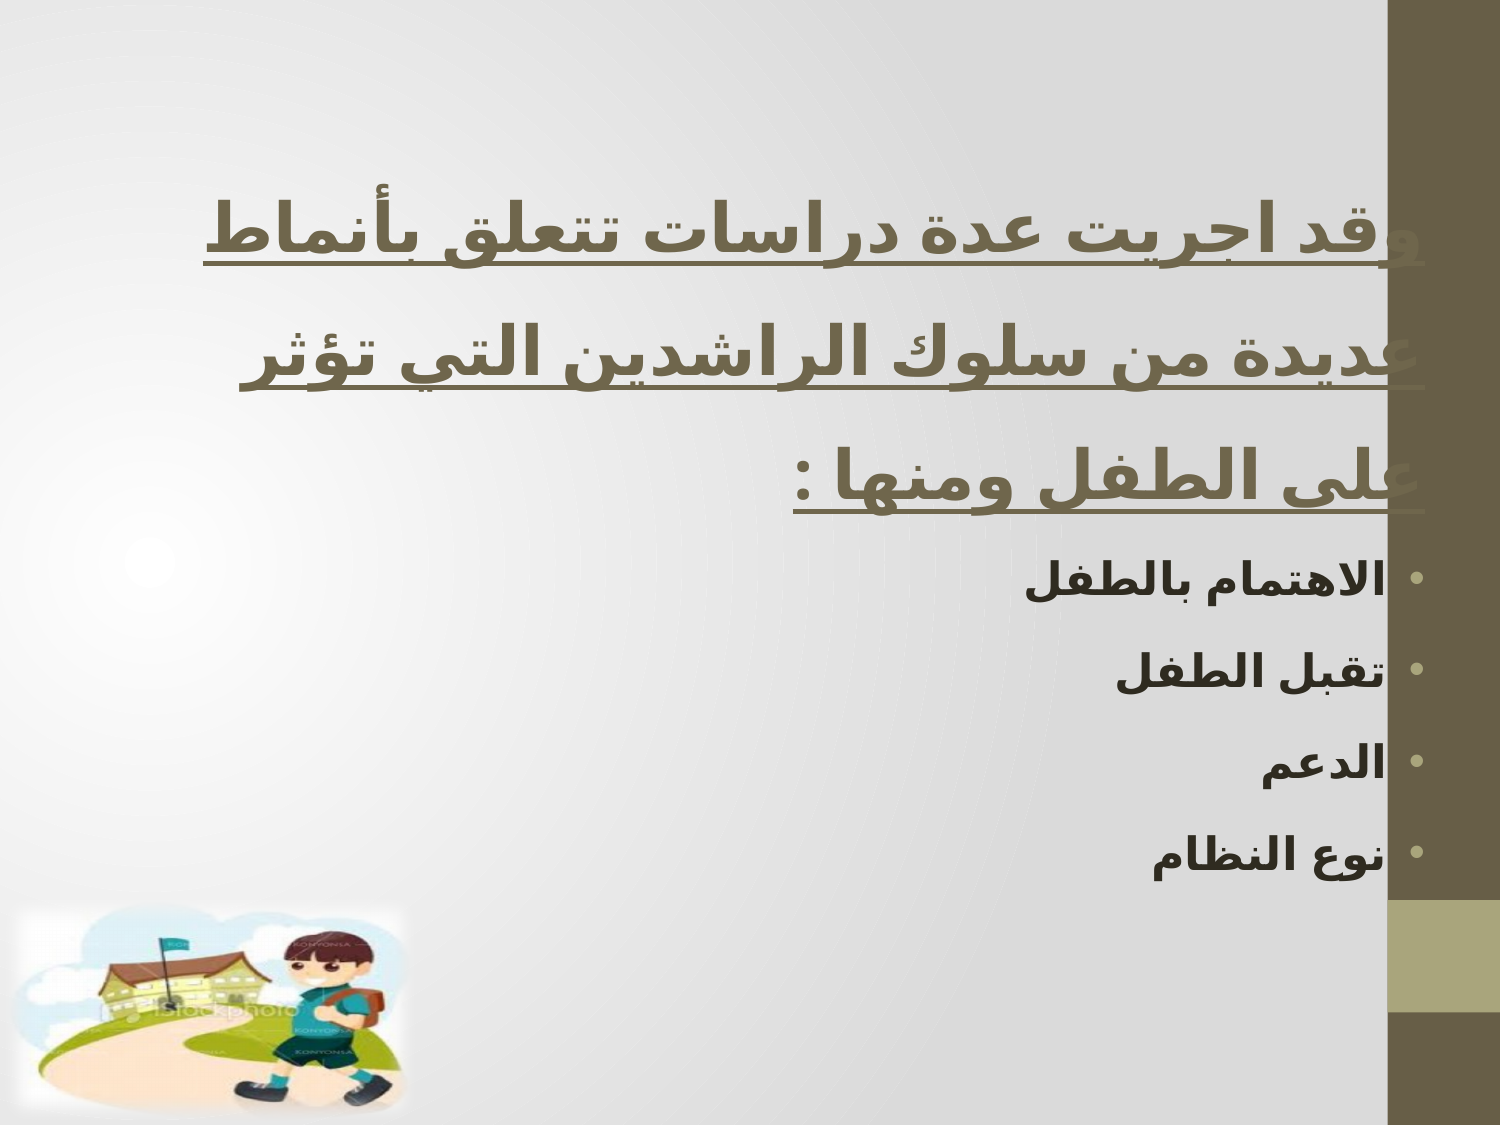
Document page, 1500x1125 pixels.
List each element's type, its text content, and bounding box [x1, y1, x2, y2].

list وقد اجريت عدة دراسات تتعلق بأنماط عديدة من سلوك الراشدين التي تؤثر على الطفل ومنها : الاهتمام بالطفل تقبل الطفل الدعم نوع النظام [88, 30, 1459, 988]
picture [0, 892, 420, 1125]
